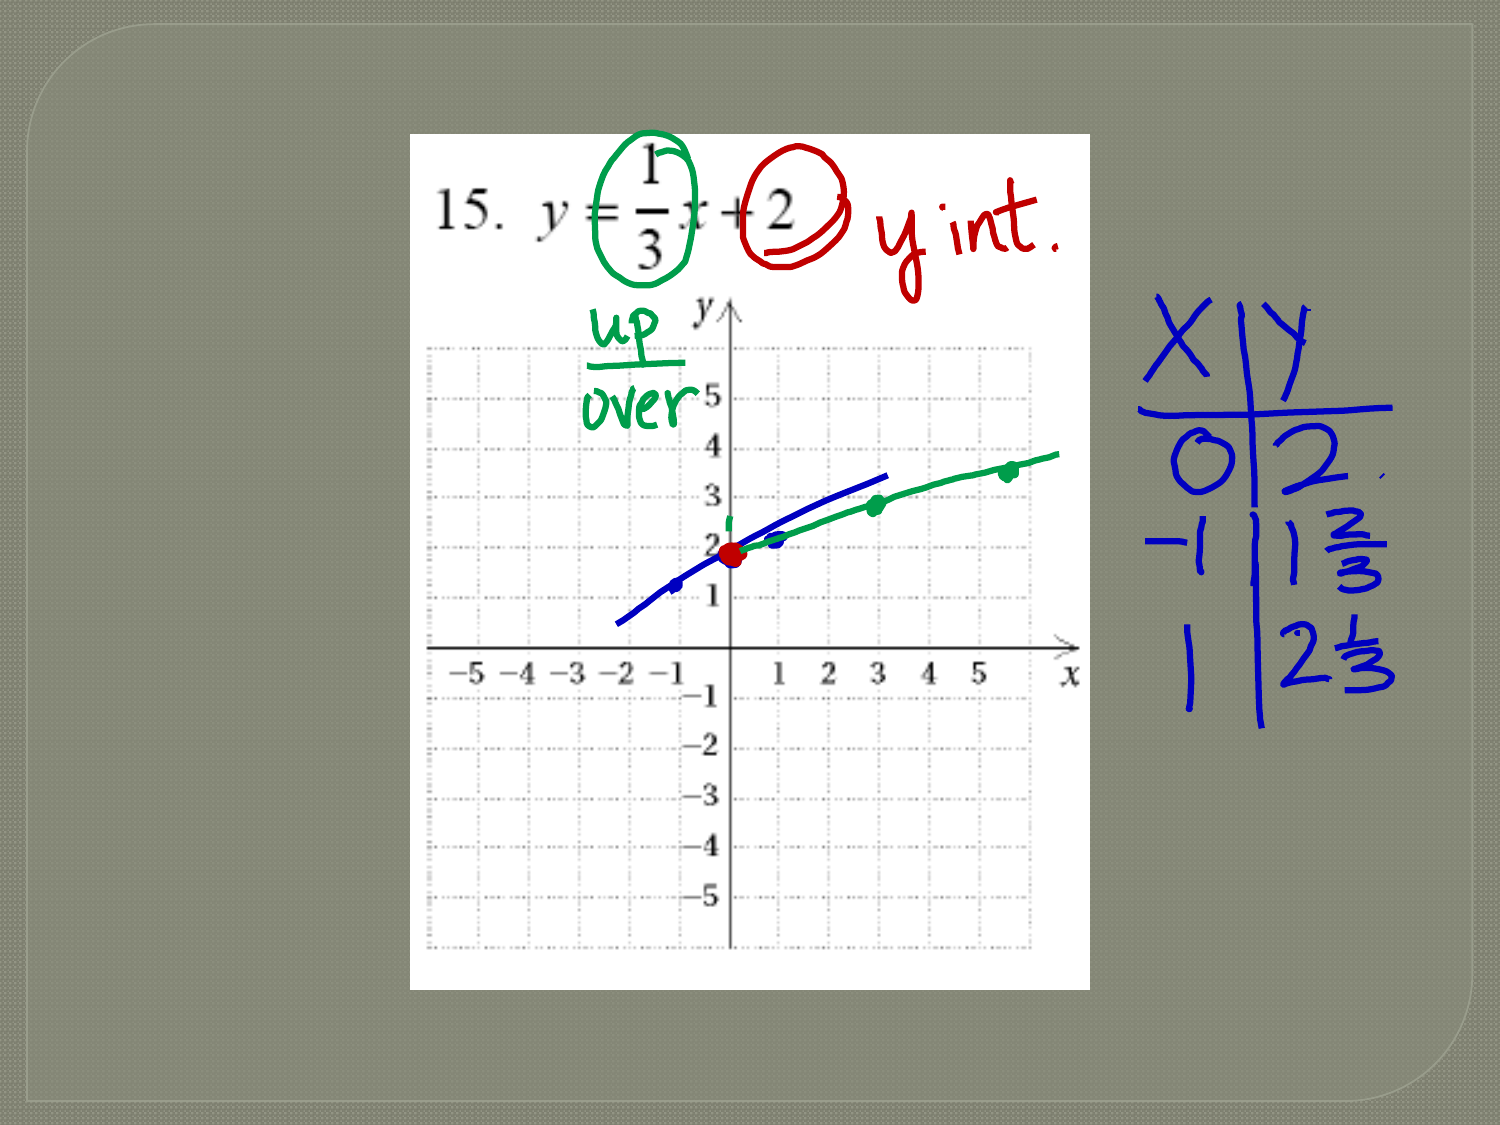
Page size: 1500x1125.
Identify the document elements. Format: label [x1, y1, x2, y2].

text_box [1255, 561, 1263, 729]
text_box [1282, 623, 1331, 686]
text_box [1342, 649, 1393, 692]
text_box [1145, 540, 1188, 544]
text_box [1275, 425, 1349, 493]
text_box [1349, 614, 1356, 643]
text_box [1338, 558, 1380, 592]
text_box [1186, 624, 1193, 710]
text_box [1172, 429, 1233, 493]
text_box [1287, 521, 1296, 586]
text_box [1248, 416, 1256, 508]
text_box [1326, 509, 1371, 537]
text_box [1197, 516, 1204, 574]
text_box [1262, 303, 1298, 339]
text_box [1156, 295, 1179, 336]
picture [410, 134, 1090, 991]
text_box [1179, 337, 1208, 377]
text_box [1251, 513, 1257, 587]
text_box [1325, 543, 1387, 552]
text_box [1144, 298, 1212, 382]
text_box [1334, 640, 1379, 649]
text_box [1282, 306, 1306, 402]
text_box [1138, 407, 1393, 417]
text_box [1238, 303, 1252, 408]
